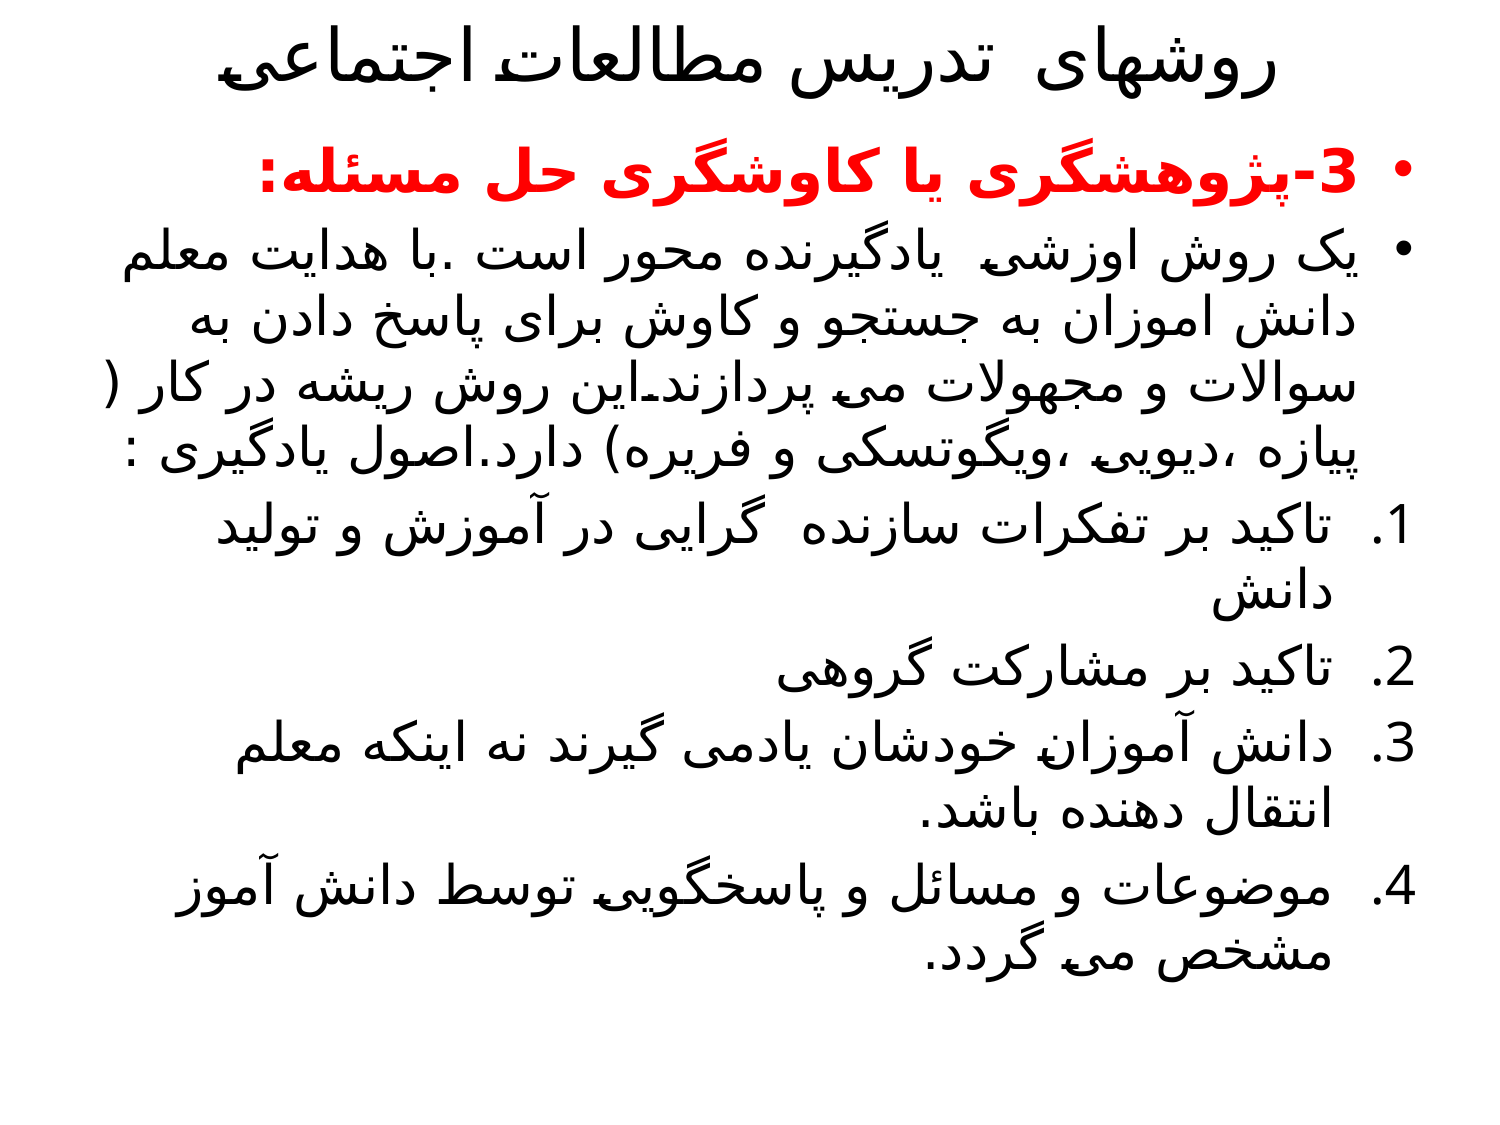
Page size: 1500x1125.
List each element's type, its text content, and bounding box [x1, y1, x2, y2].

list 3-پژوهشگری یا کاوشگری حل مسئله: یک روش اوزشی یادگیرنده محور است .با هدایت معلم دانش اموزان به جستجو و کاوش برای پاسخ دادن به سوالات و مجهولات می پردازند.این روش ریشه در کار ( پیازه ،دیویی ،ویگوتسکی و فریره) دارد.اصول یادگیری : تاکید بر تفکرات سازنده گرایی در آموزش و تولید دانش تاکید بر مشارکت گروهی دانش آموزان خودشان یادمی گیرند نه اینکه معلم انتقال دهنده باشد. موضوعات و مسائل و پاسخگویی توسط دانش آموز مشخص می گردد. [75, 125, 1425, 1005]
title روشهای تدریس مطالعات اجتماعی [75, 0, 1425, 105]
